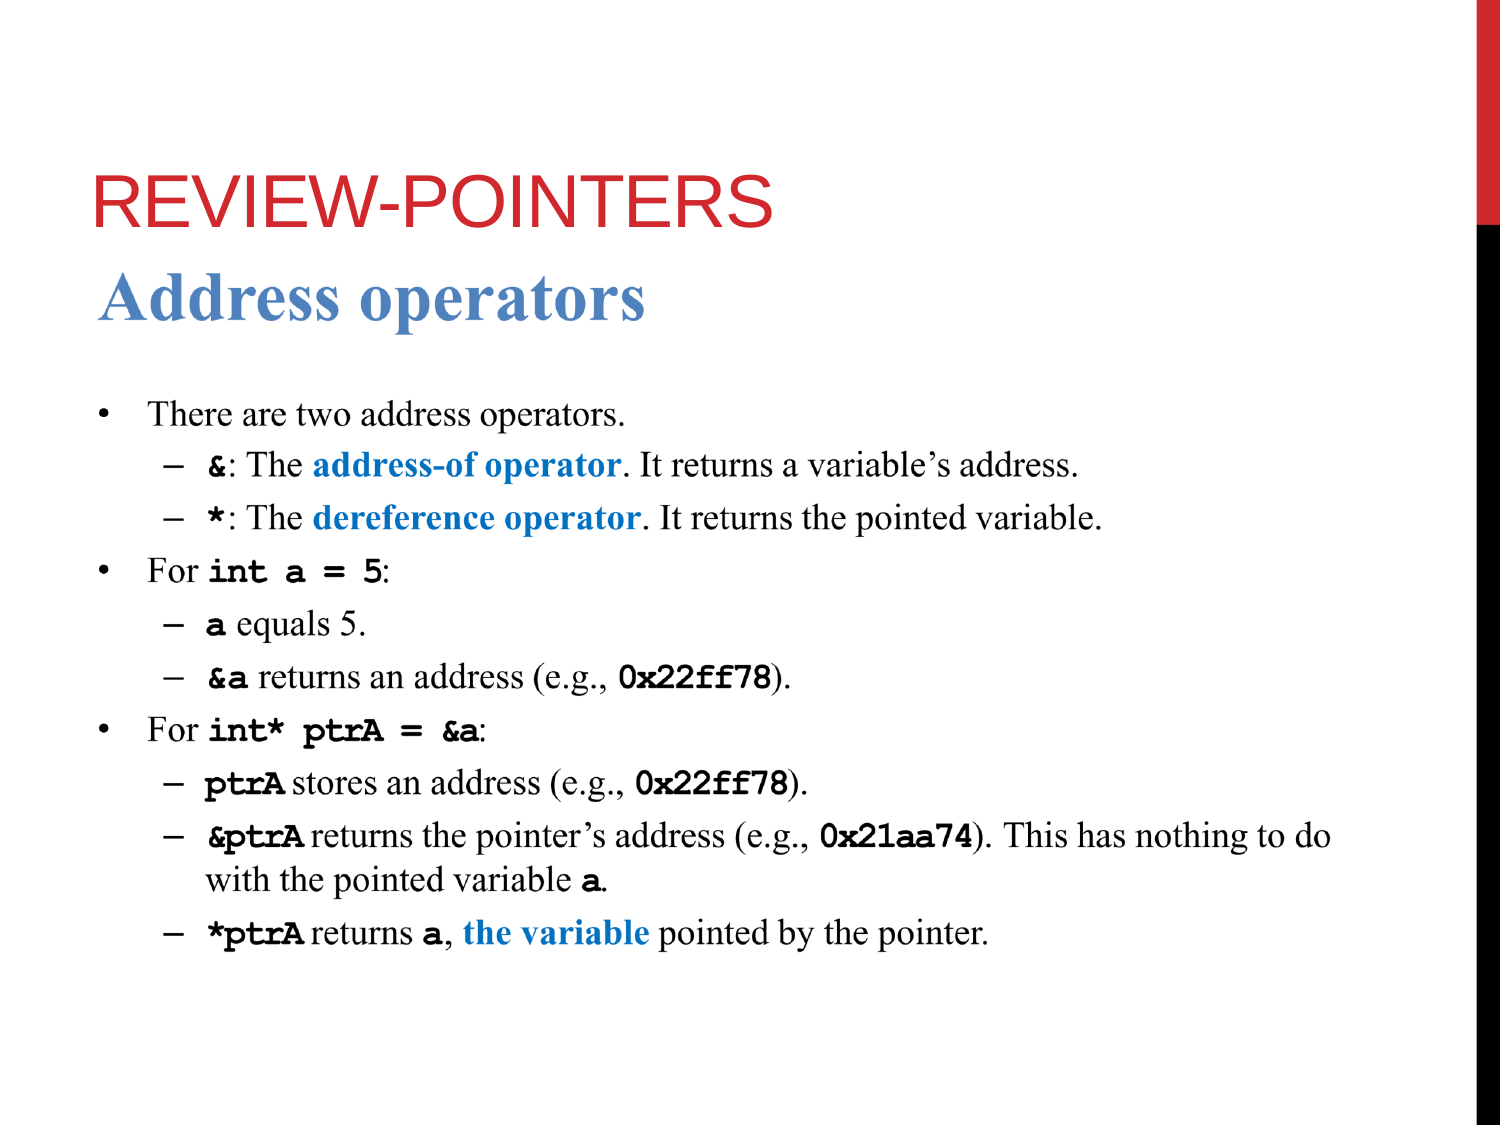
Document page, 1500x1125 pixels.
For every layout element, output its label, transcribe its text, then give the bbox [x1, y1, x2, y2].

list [54, 249, 1353, 1076]
title Review-Pointers [75, 25, 1025, 244]
